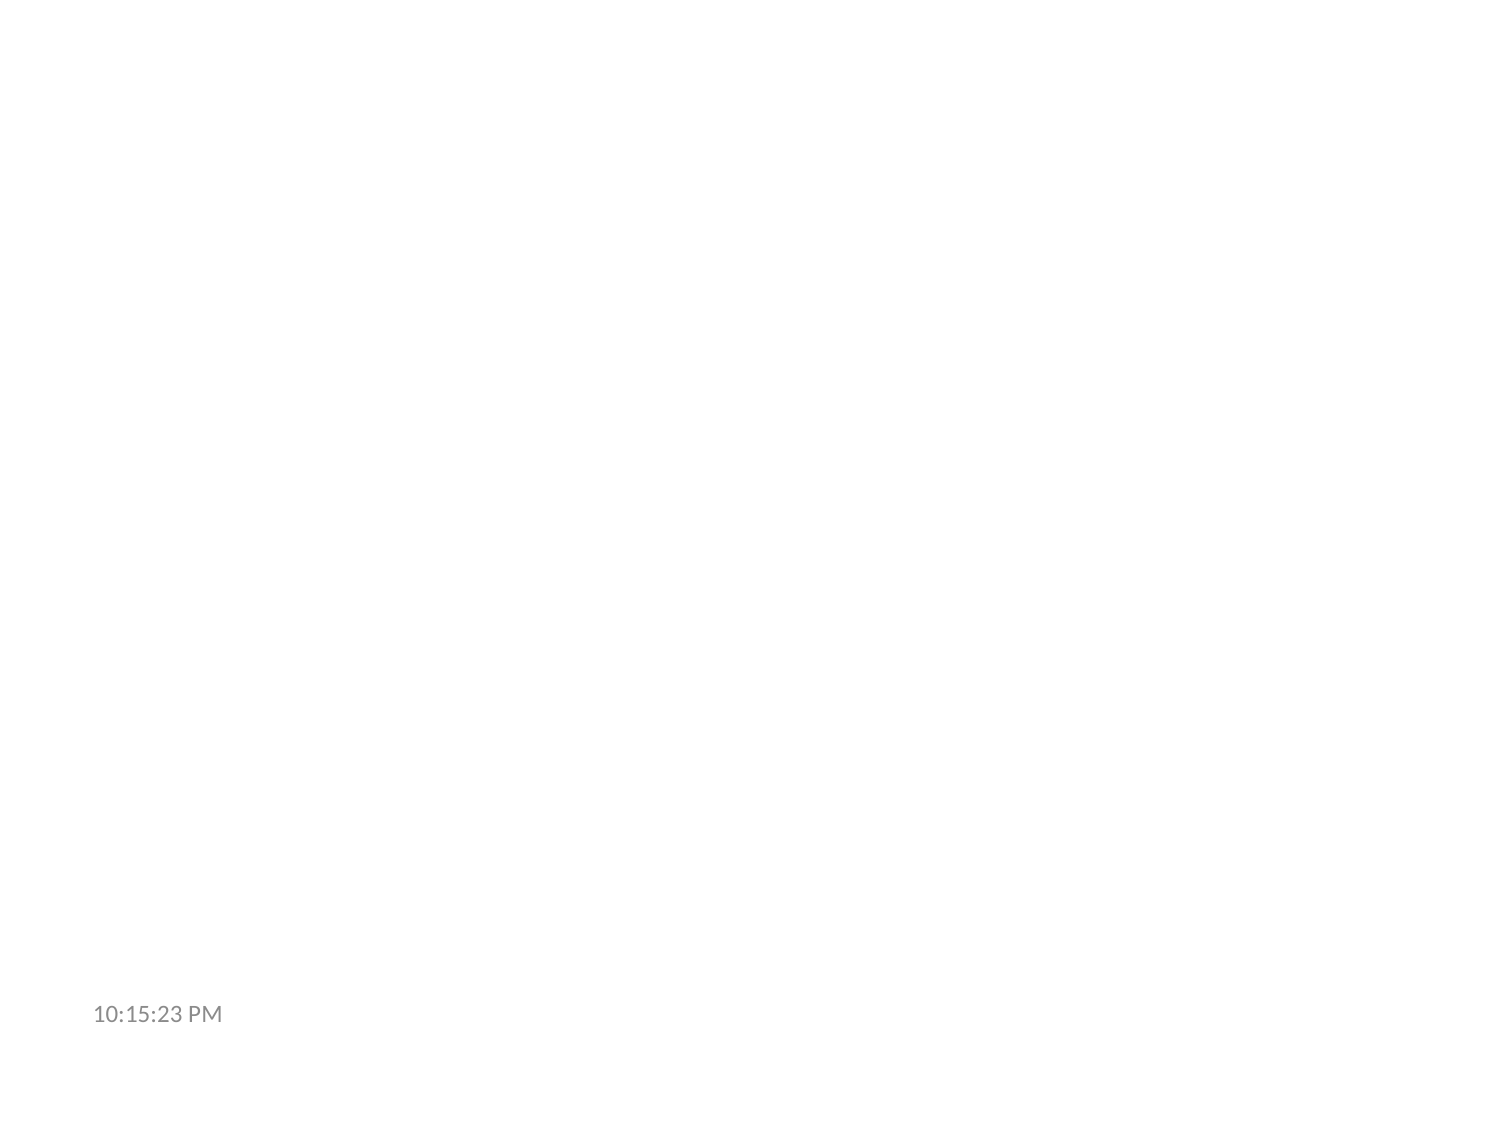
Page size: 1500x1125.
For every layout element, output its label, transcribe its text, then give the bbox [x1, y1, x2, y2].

text_box 3:35:09 PM [77, 982, 428, 1043]
